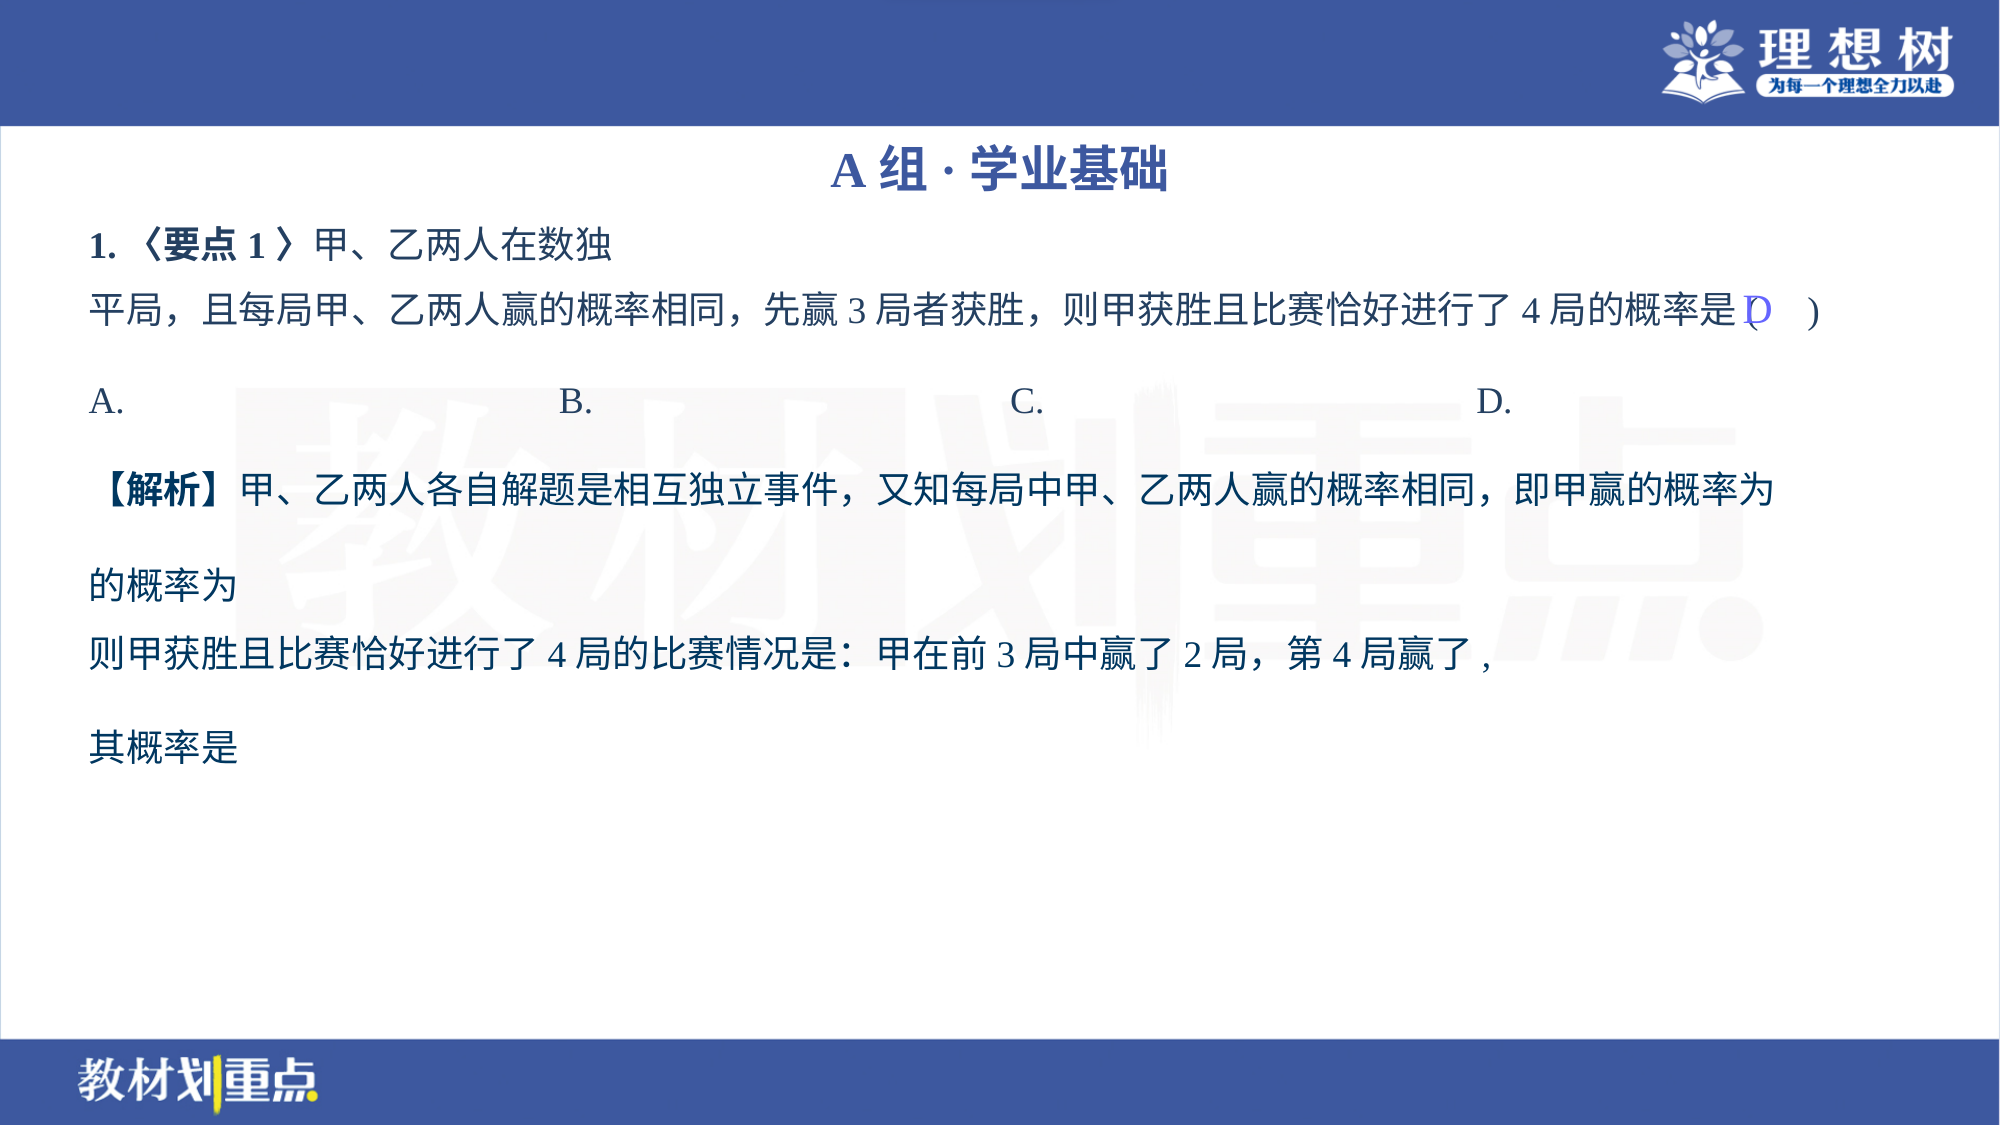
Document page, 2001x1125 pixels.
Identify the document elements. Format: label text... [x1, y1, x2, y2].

text_box D [1727, 279, 1788, 330]
picture [0, 0, 2000, 1125]
text_box A组·学业基础 [88, 135, 1911, 196]
